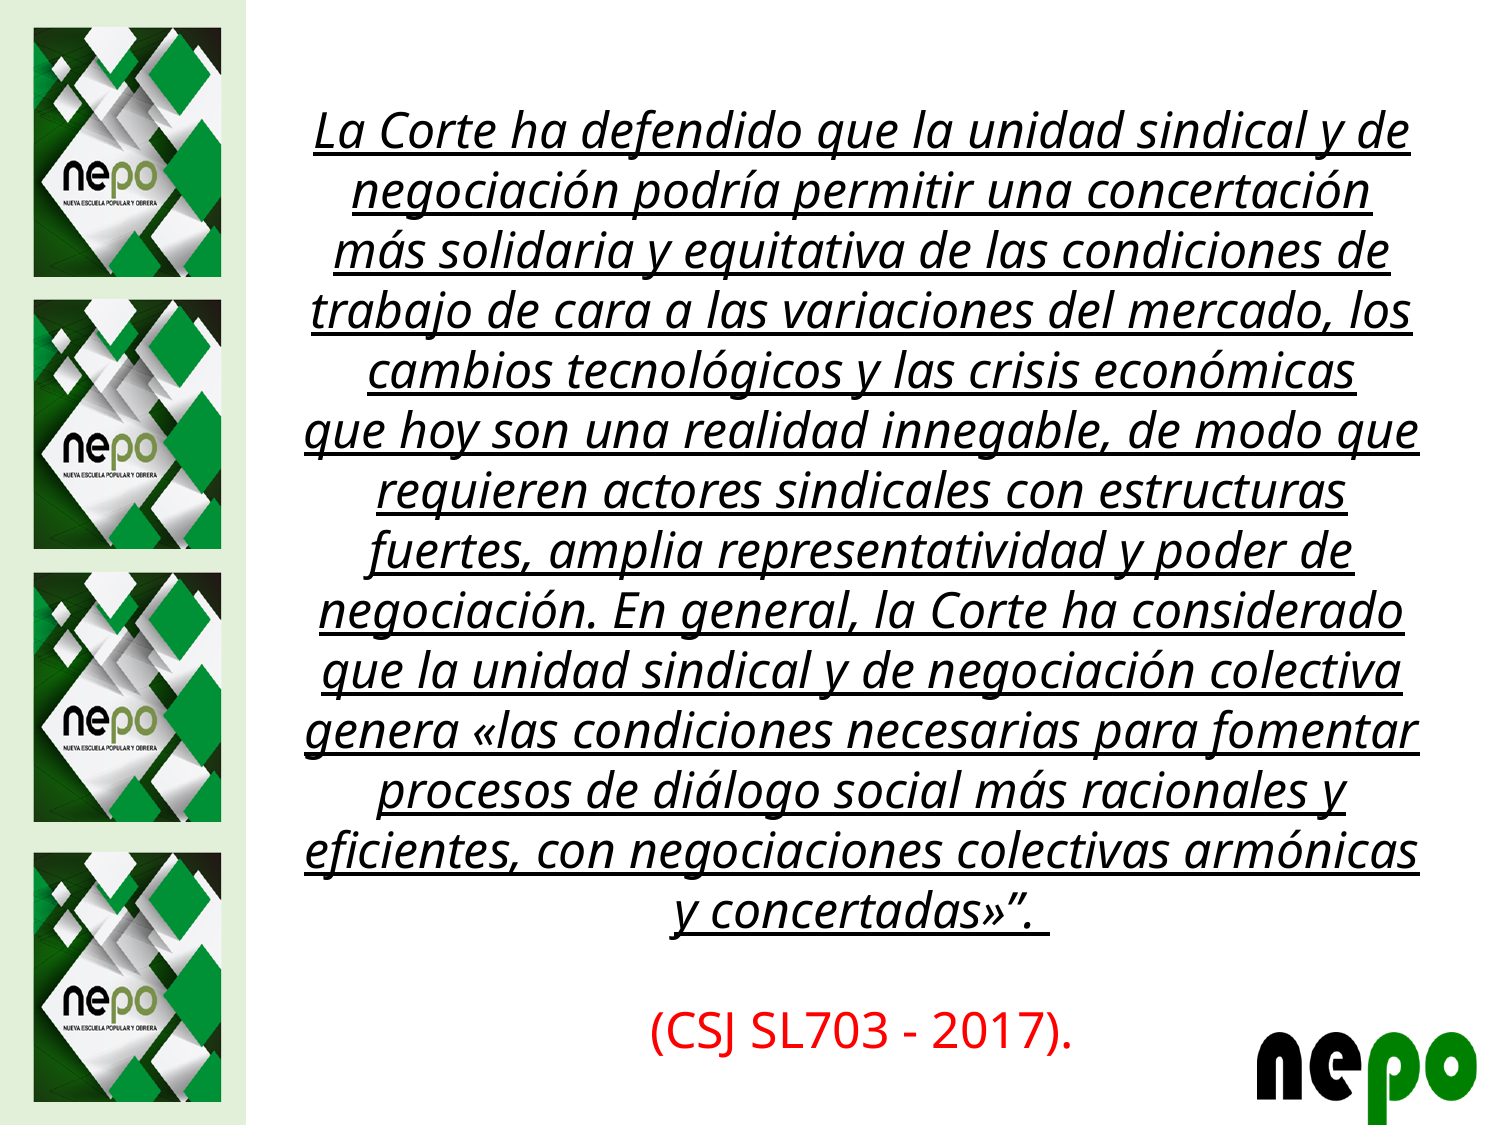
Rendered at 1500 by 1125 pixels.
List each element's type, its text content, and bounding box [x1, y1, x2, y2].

picture [1257, 1032, 1477, 1125]
text_box La Corte ha defendido que la unidad sindical y de negociación podría permitir una concertación más solidaria y equitativa de las condiciones de trabajo de cara a las variaciones del mercado, los cambios tecnológicos y las crisis económicas que hoy son una realidad innegable, de modo que requieren actores sindicales con estructuras fuertes, amplia representatividad y poder de negociación. En general, la Corte ha considerado que la unidad sindical y de negociación colectiva genera «las condiciones necesarias para fomentar procesos de diálogo social más racionales y eficientes, con negociaciones colectivas armónicas y concertadas»”. (CSJ SL703 - 2017). [289, 30, 1435, 1066]
picture [0, 0, 246, 1125]
